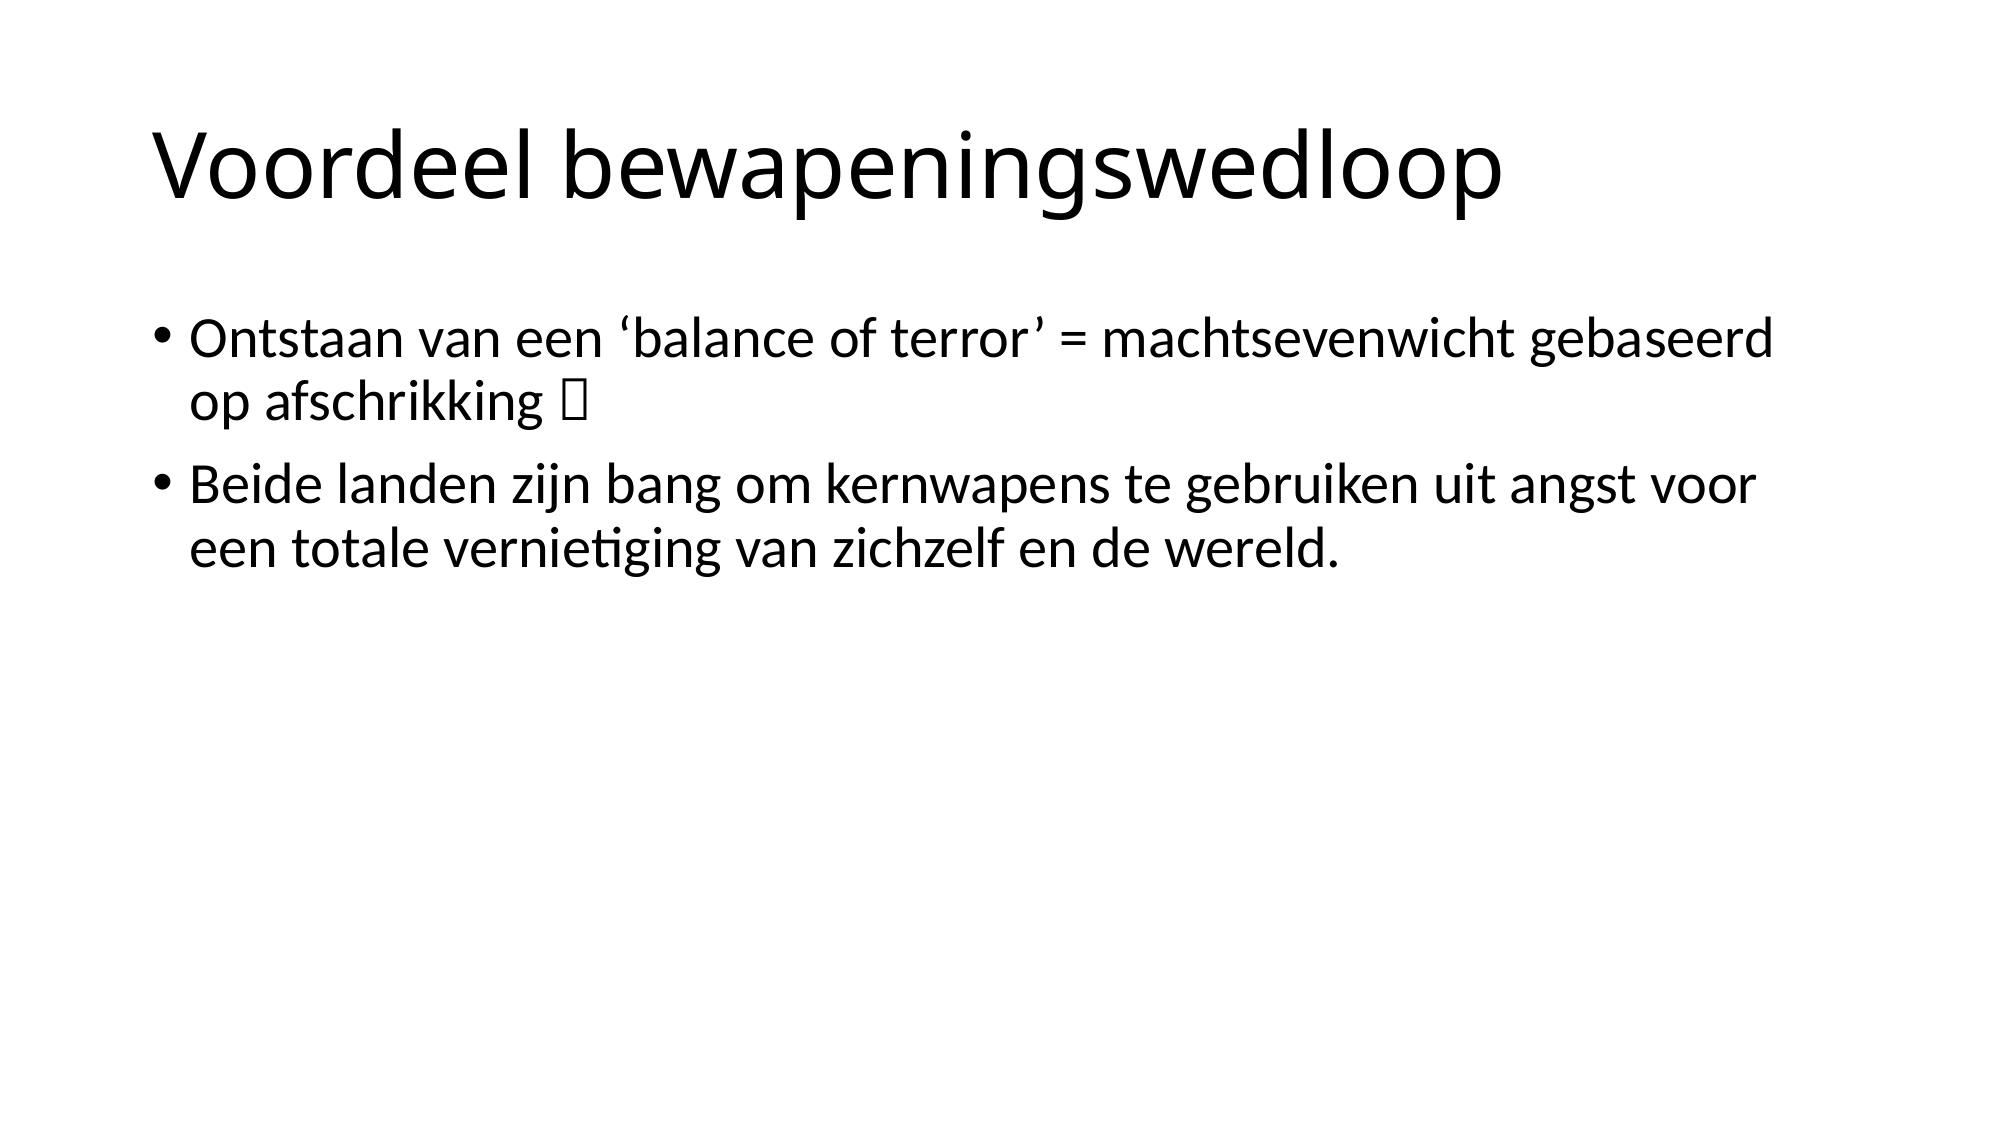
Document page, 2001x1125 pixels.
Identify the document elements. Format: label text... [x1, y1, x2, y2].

list Ontstaan van een ‘balance of terror’ = machtsevenwicht gebaseerd op afschrikking  Beide landen zijn bang om kernwapens te gebruiken uit angst voor een totale vernietiging van zichzelf en de wereld. [137, 299, 1863, 1014]
title Voordeel bewapeningswedloop [137, 59, 1863, 278]
